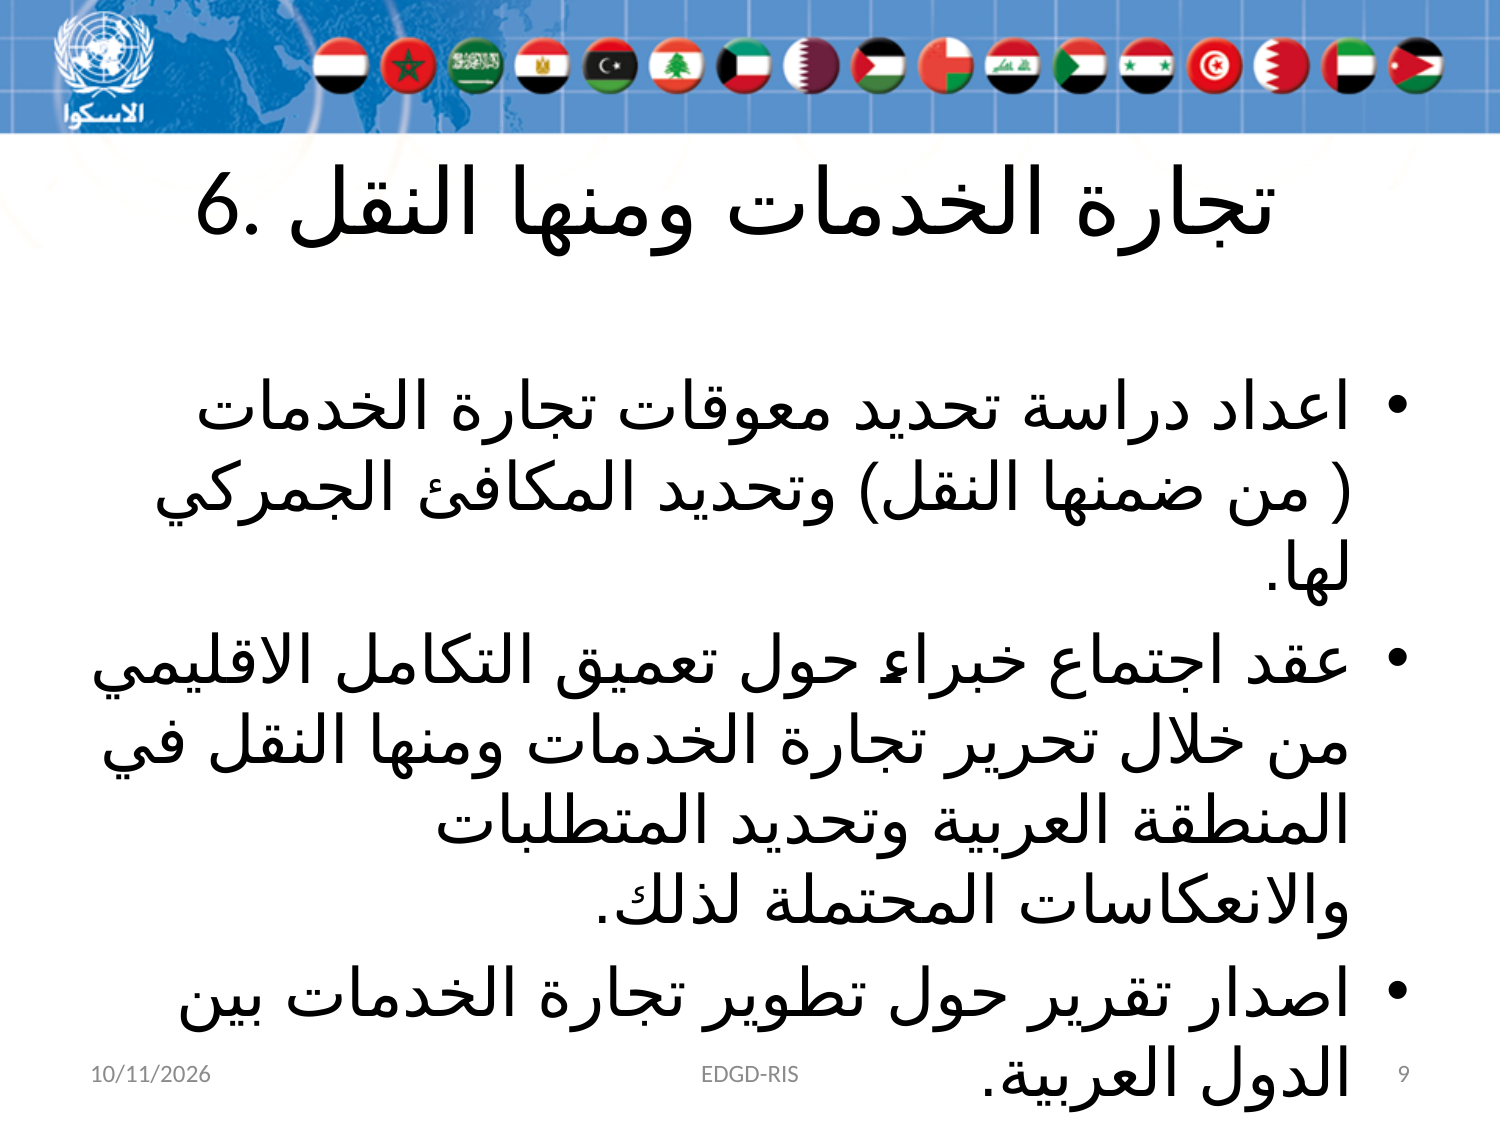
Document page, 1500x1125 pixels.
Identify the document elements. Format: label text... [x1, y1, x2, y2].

list اعداد دراسة تحديد معوقات تجارة الخدمات ( من ضمنها النقل) وتحديد المكافئ الجمركي لها. عقد اجتماع خبراء حول تعميق التكامل الاقليمي من خلال تحرير تجارة الخدمات ومنها النقل في المنطقة العربية وتحديد المتطلبات والانعكاسات المحتملة لذلك. اصدار تقرير حول تطوير تجارة الخدمات بين الدول العربية. [74, 262, 1426, 1006]
title 6. تجارة الخدمات ومنها النقل [74, 44, 1426, 262]
footer EDGD-RIS [512, 1042, 988, 1103]
picture [0, 0, 1500, 1125]
slide_number 9 [1074, 1042, 1425, 1103]
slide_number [75, 1042, 425, 1103]
